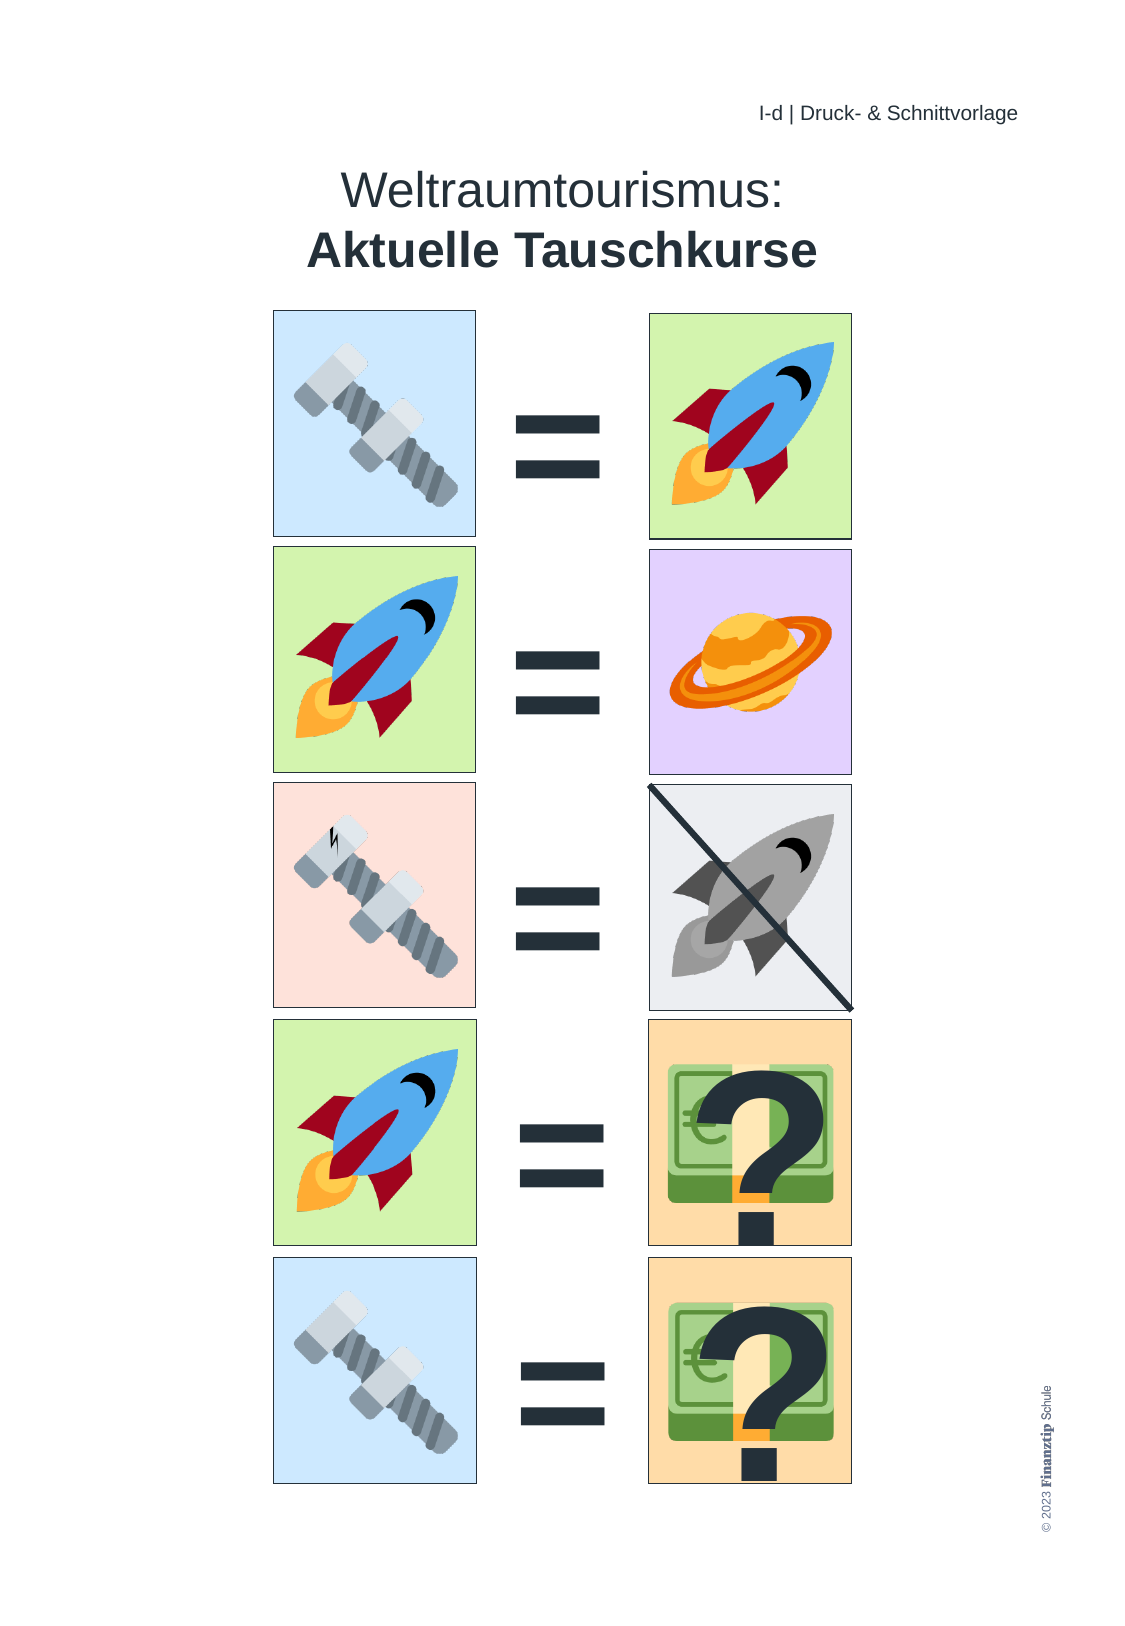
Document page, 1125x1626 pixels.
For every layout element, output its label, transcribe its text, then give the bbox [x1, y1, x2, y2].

picture [667, 342, 834, 509]
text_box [0, 636, 1125, 1216]
text_box Weltraumtourismus: Aktuelle Tauschkurse [290, 149, 834, 285]
picture [668, 1301, 834, 1441]
picture [667, 579, 834, 636]
picture [1039, 1386, 1054, 1487]
picture [291, 1288, 458, 1454]
picture [291, 340, 458, 507]
picture [291, 576, 458, 636]
